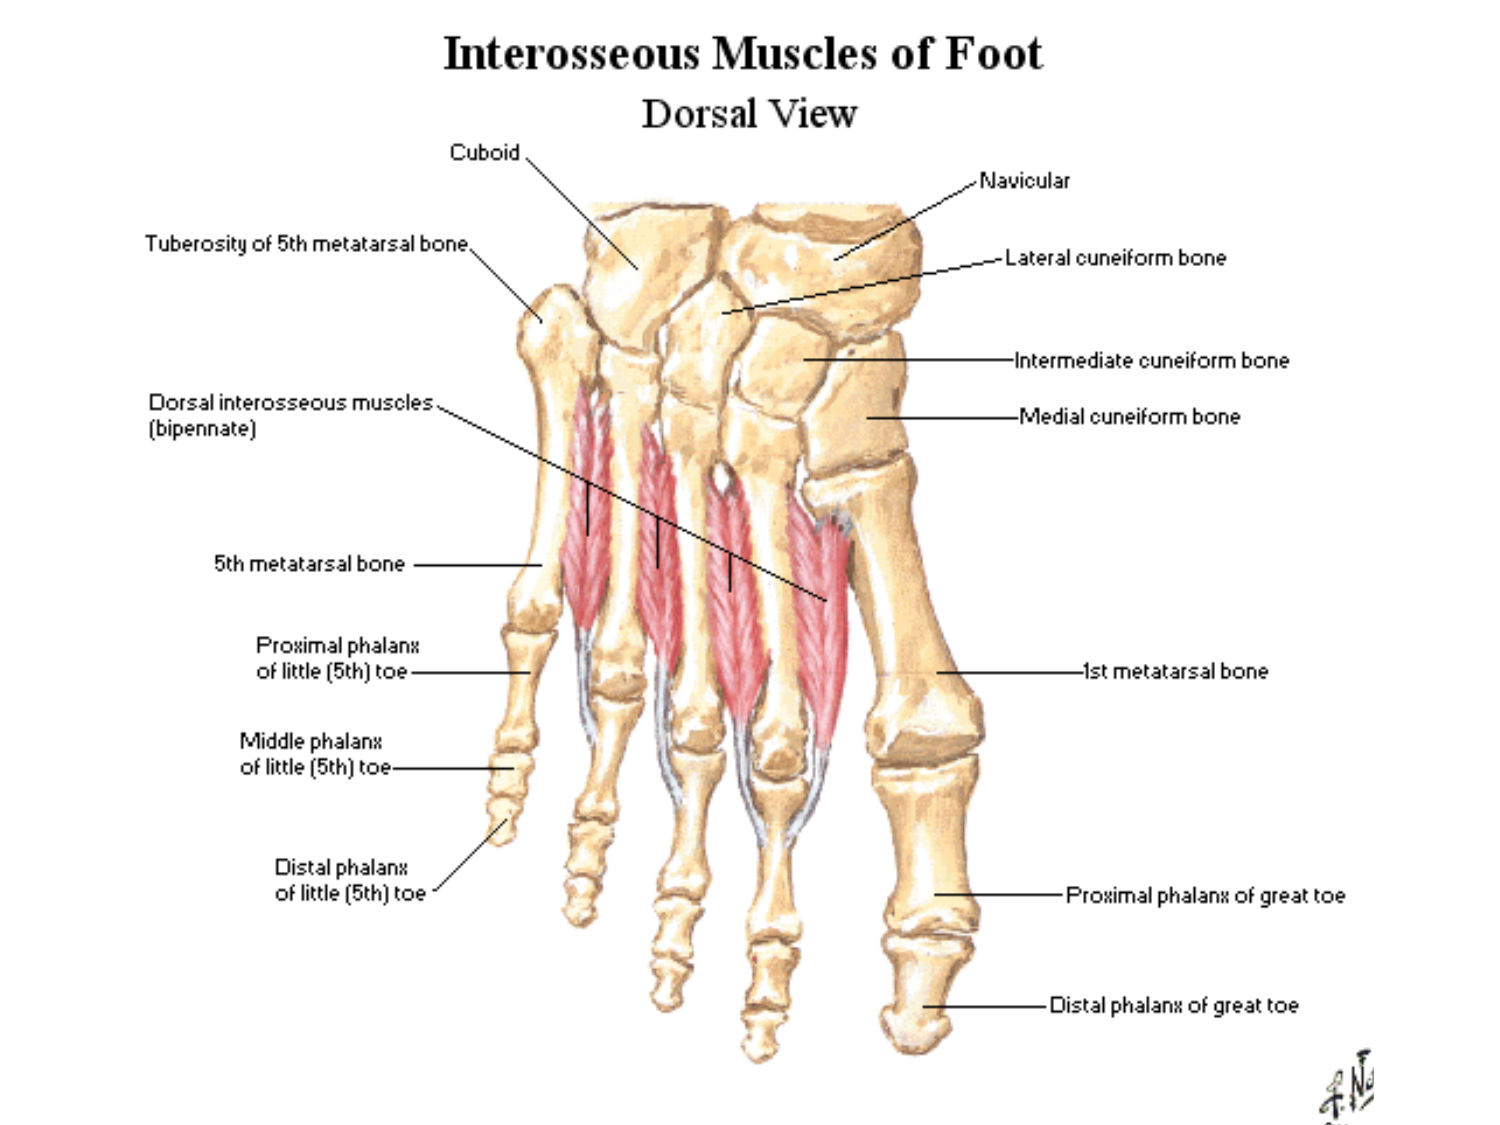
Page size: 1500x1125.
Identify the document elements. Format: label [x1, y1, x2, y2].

picture [123, 23, 1374, 1125]
